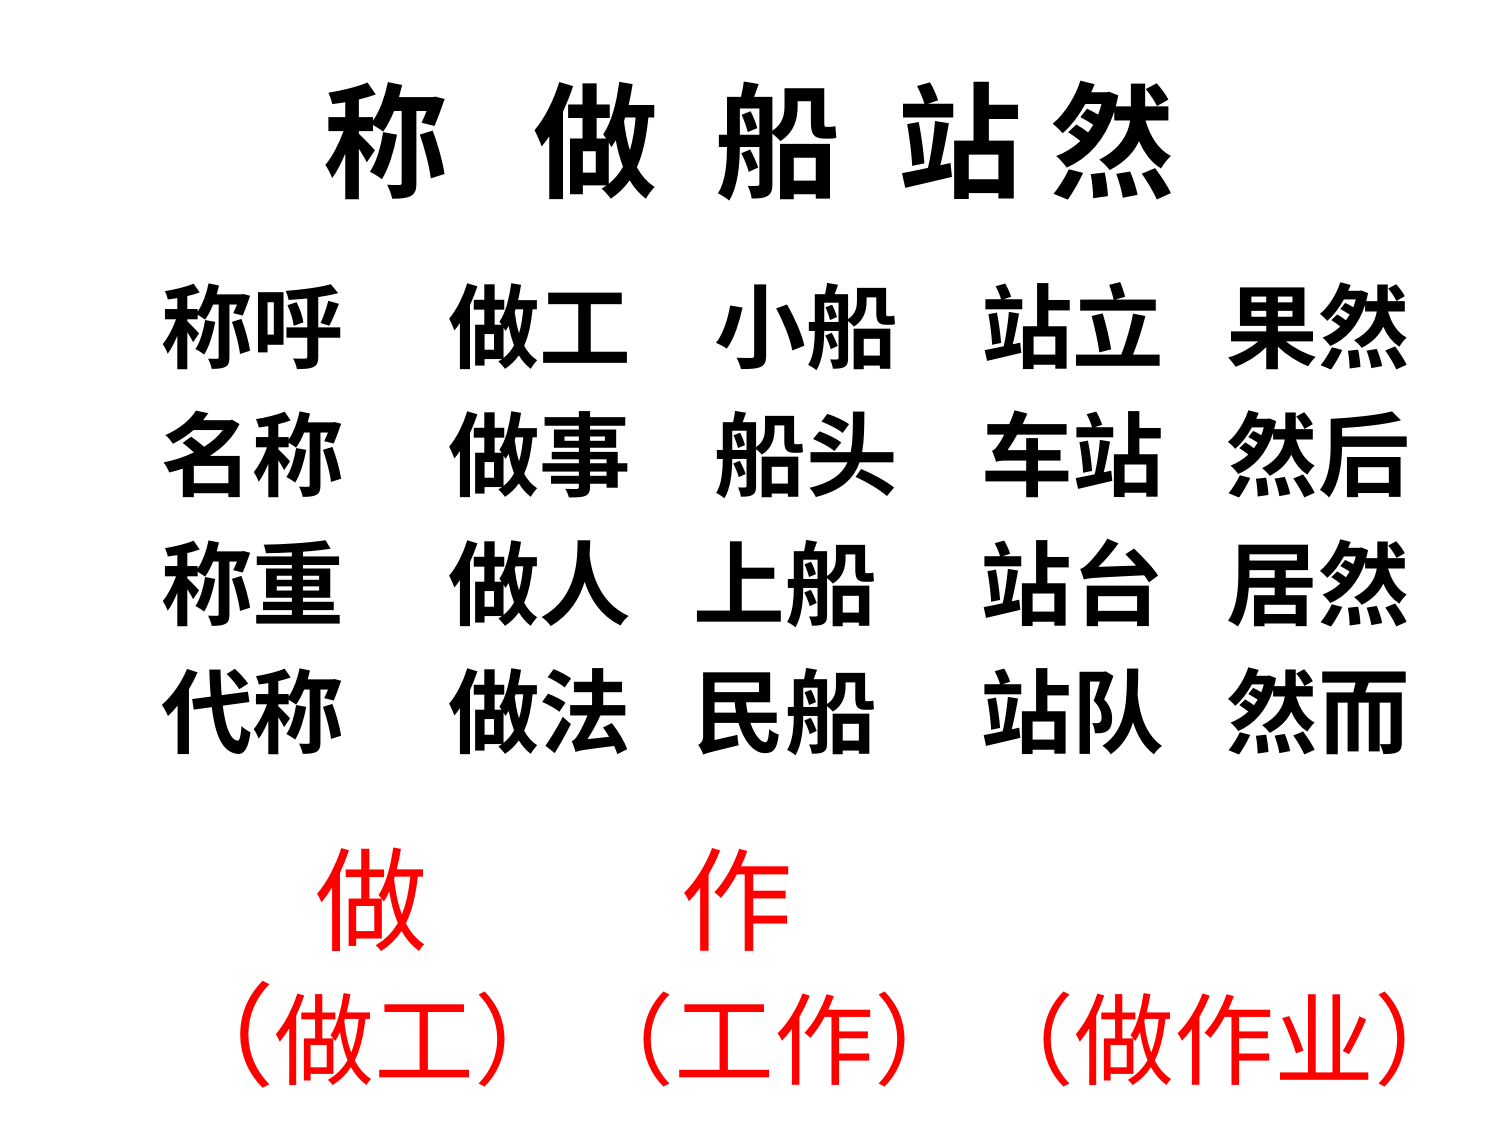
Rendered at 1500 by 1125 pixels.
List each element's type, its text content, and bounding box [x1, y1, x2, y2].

text_box 做 作 （做工）（工作）（做作业） [147, 822, 1500, 1107]
list 称呼 做工 小船 站立 果然 名称 做事 船头 车站 然后 称重 做人 上船 站台 居然 代称 做法 民船 站队 然而 [41, 262, 1467, 799]
title 称 做 船 站 然 [75, 45, 1425, 233]
